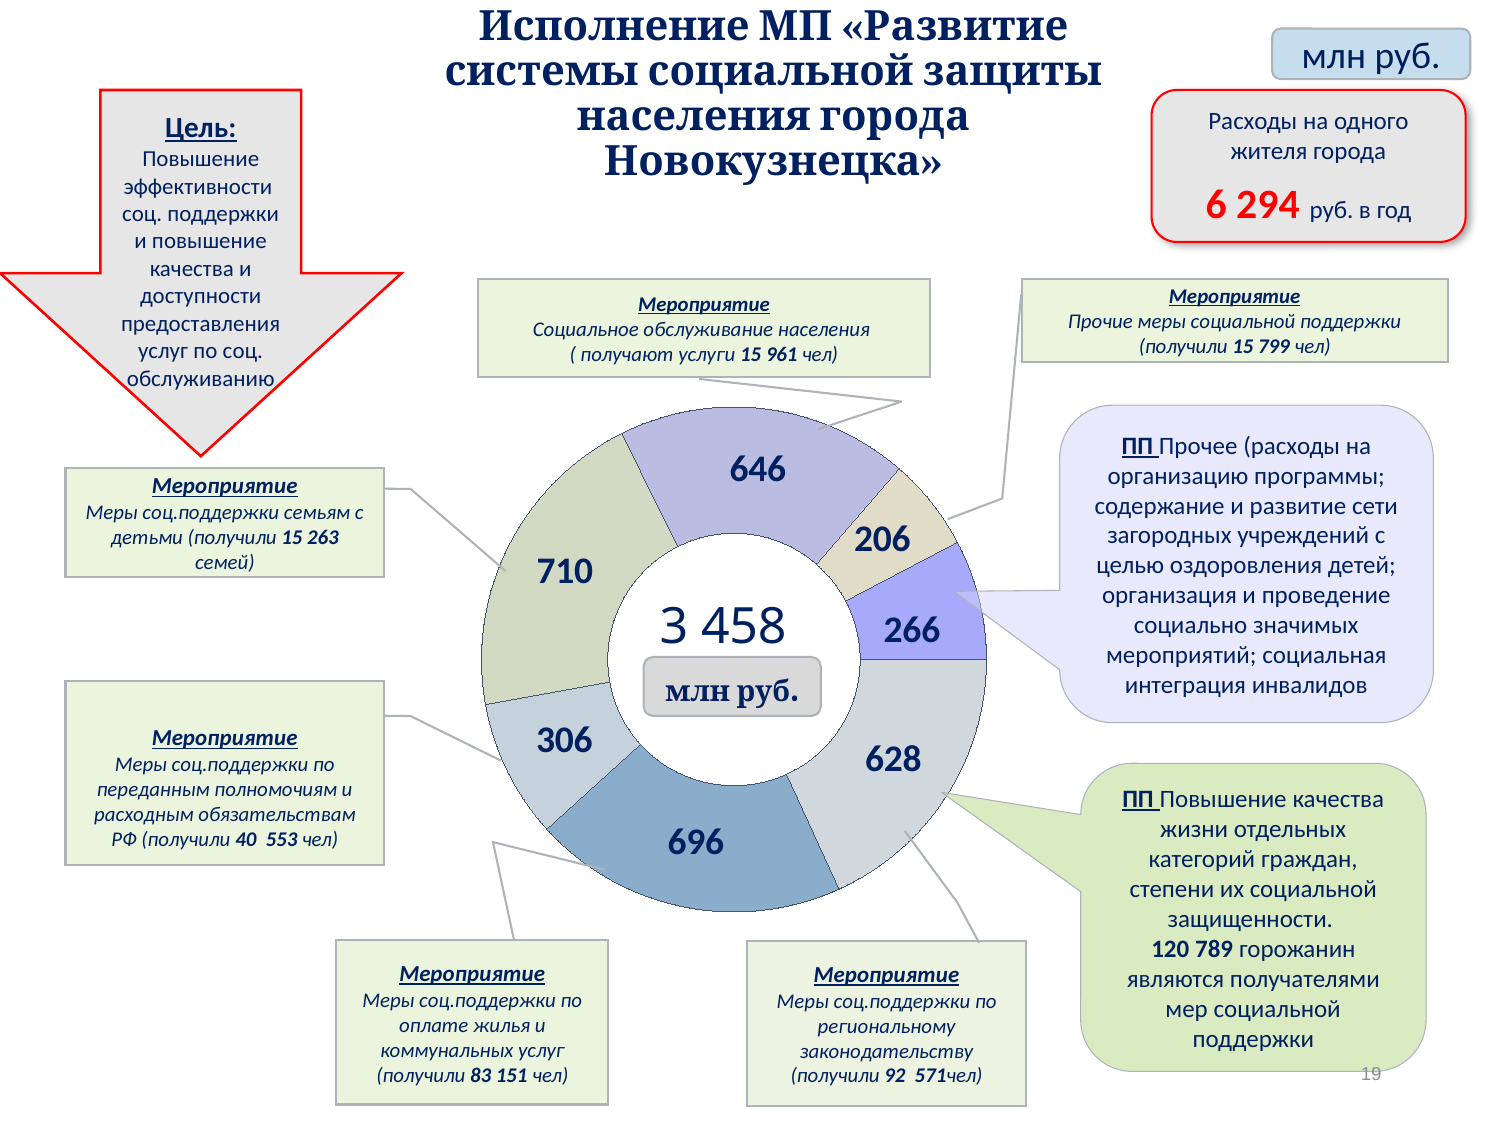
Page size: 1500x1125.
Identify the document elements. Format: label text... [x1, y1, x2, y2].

text_box Расходы на одного жителя города 6 294 руб. в год [1151, 89, 1467, 243]
chart [409, 385, 1057, 932]
text_box Мероприятие Меры соц.поддержки семьям с детьми (получили 15 263 семей) [64, 467, 409, 578]
text_box млн руб. [1271, 27, 1472, 81]
text_box ПП Прочее (расходы на организацию программы; содержание и развитие сети загородных учреждений с целью оздоровления детей; организация и проведение социально значимых мероприятий; социальная интеграция инвалидов [1057, 404, 1435, 724]
text_box [629, 62, 670, 123]
text_box Мероприятие Прочие меры социальной поддержки (получили 15 799 чел) [1011, 278, 1449, 385]
text_box Мероприятие Меры соц.поддержки по оплате жилья и коммунальных услуг (получили 83 151 чел) [335, 932, 609, 1106]
title Исполнение МП «Развитие системы социальной защиты населения города Новокузнецка» [419, 54, 1128, 192]
text_box Мероприятие Меры соц.поддержки по переданным полномочиям и расходным обязательствам РФ (получили 40 553 чел) [64, 680, 409, 866]
text_box Мероприятие Социальное обслуживание населения ( получают услуги 15 961 чел) [477, 278, 931, 385]
text_box Мероприятие Меры соц.поддержки по региональному законодательству (получили 92 571чел) [746, 932, 1027, 1107]
text_box ПП Повышение качества жизни отдельных категорий граждан, степени их социальной защищенности. 120 789 горожанин являются получателями мер социальной поддержки [1057, 762, 1428, 1068]
text_box Цель: Повышение эффективности соц. поддержки и повышение качества и доступности предоставления услуг по соц. обслуживанию [0, 88, 405, 458]
slide_number 19 [1059, 1042, 1397, 1103]
